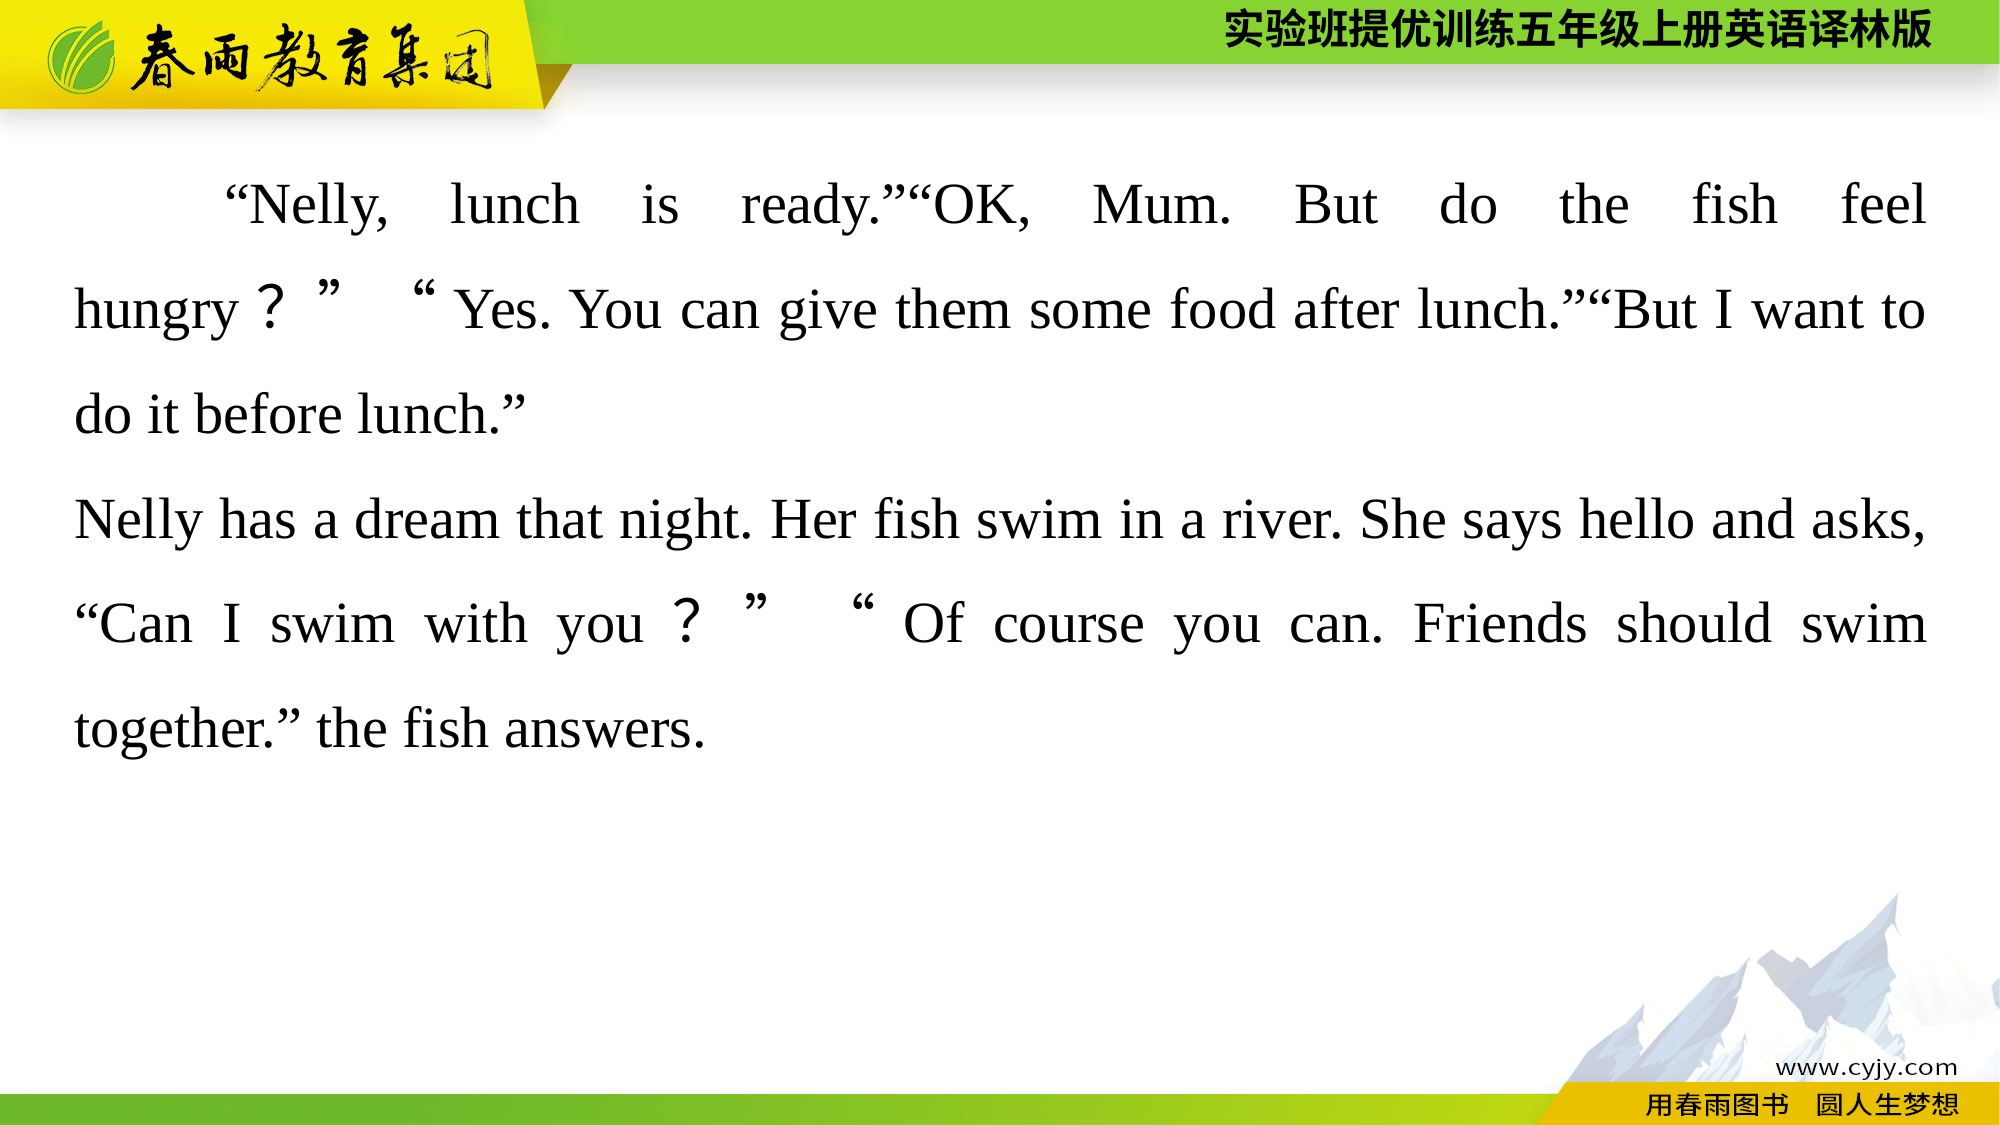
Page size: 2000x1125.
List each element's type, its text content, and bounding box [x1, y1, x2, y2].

list “Nelly, lunch is ready.”“OK, Mum. But do the fish feel hungry？”“Yes. You can give them some food after lunch.”“But I want to do it before lunch.” Nelly has a dream that night. Her fish swim in a river. She says hello and asks, “Can I swim with you？”“Of course you can. Friends should swim together.” the fish answers. [59, 122, 1944, 655]
picture [0, 0, 2000, 1125]
